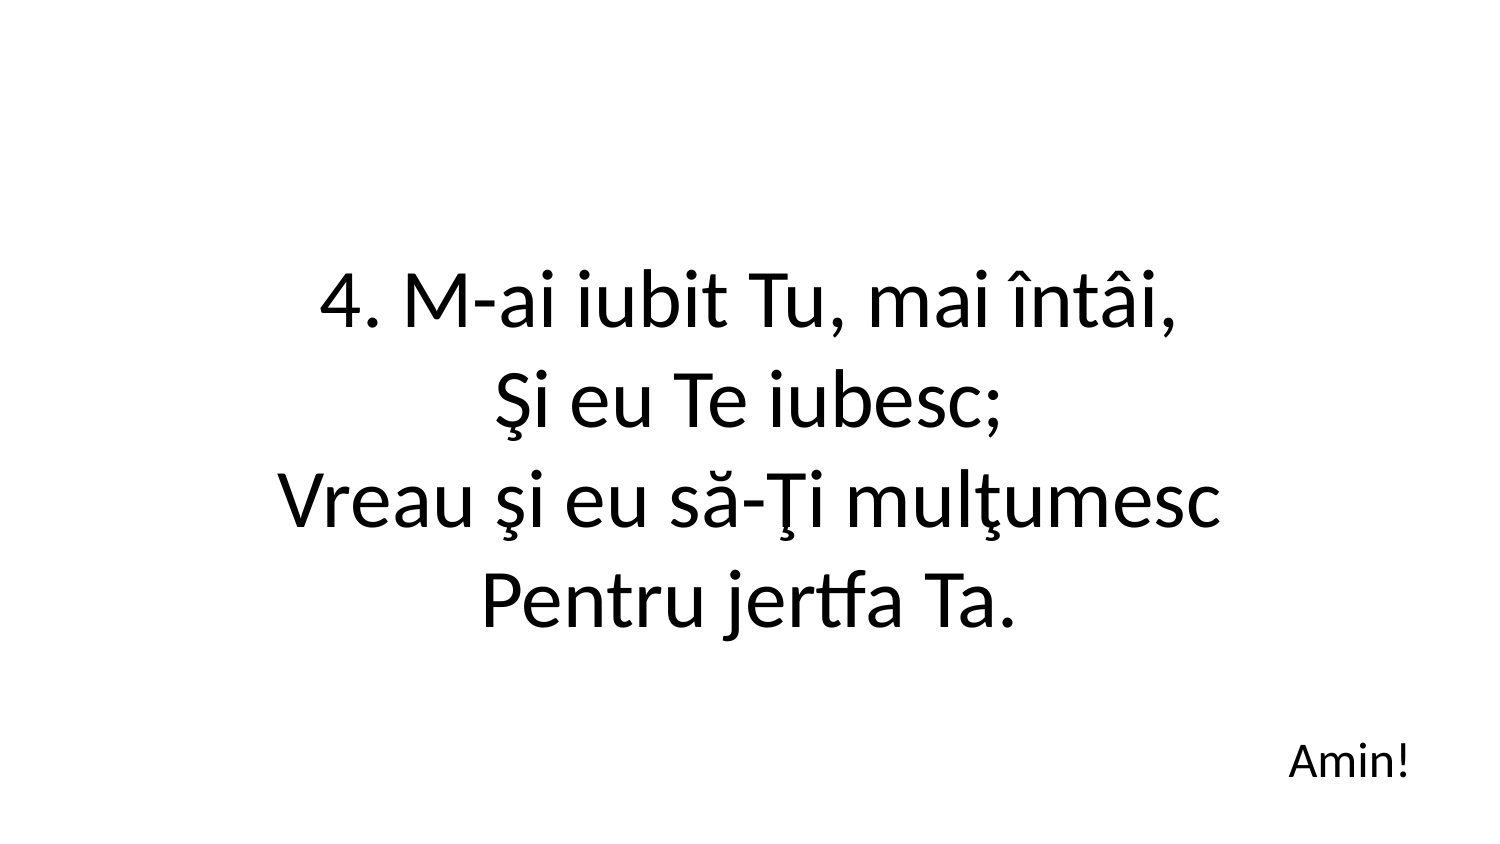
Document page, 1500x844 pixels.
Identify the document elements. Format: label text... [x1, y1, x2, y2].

text_box 4. M-ai iubit Tu, mai întâi, Şi eu Te iubesc; Vreau şi eu să-Ţi mulţumesc Pentru jertfa Ta. [262, 192, 1238, 652]
text_box Amin! [1273, 674, 1427, 795]
